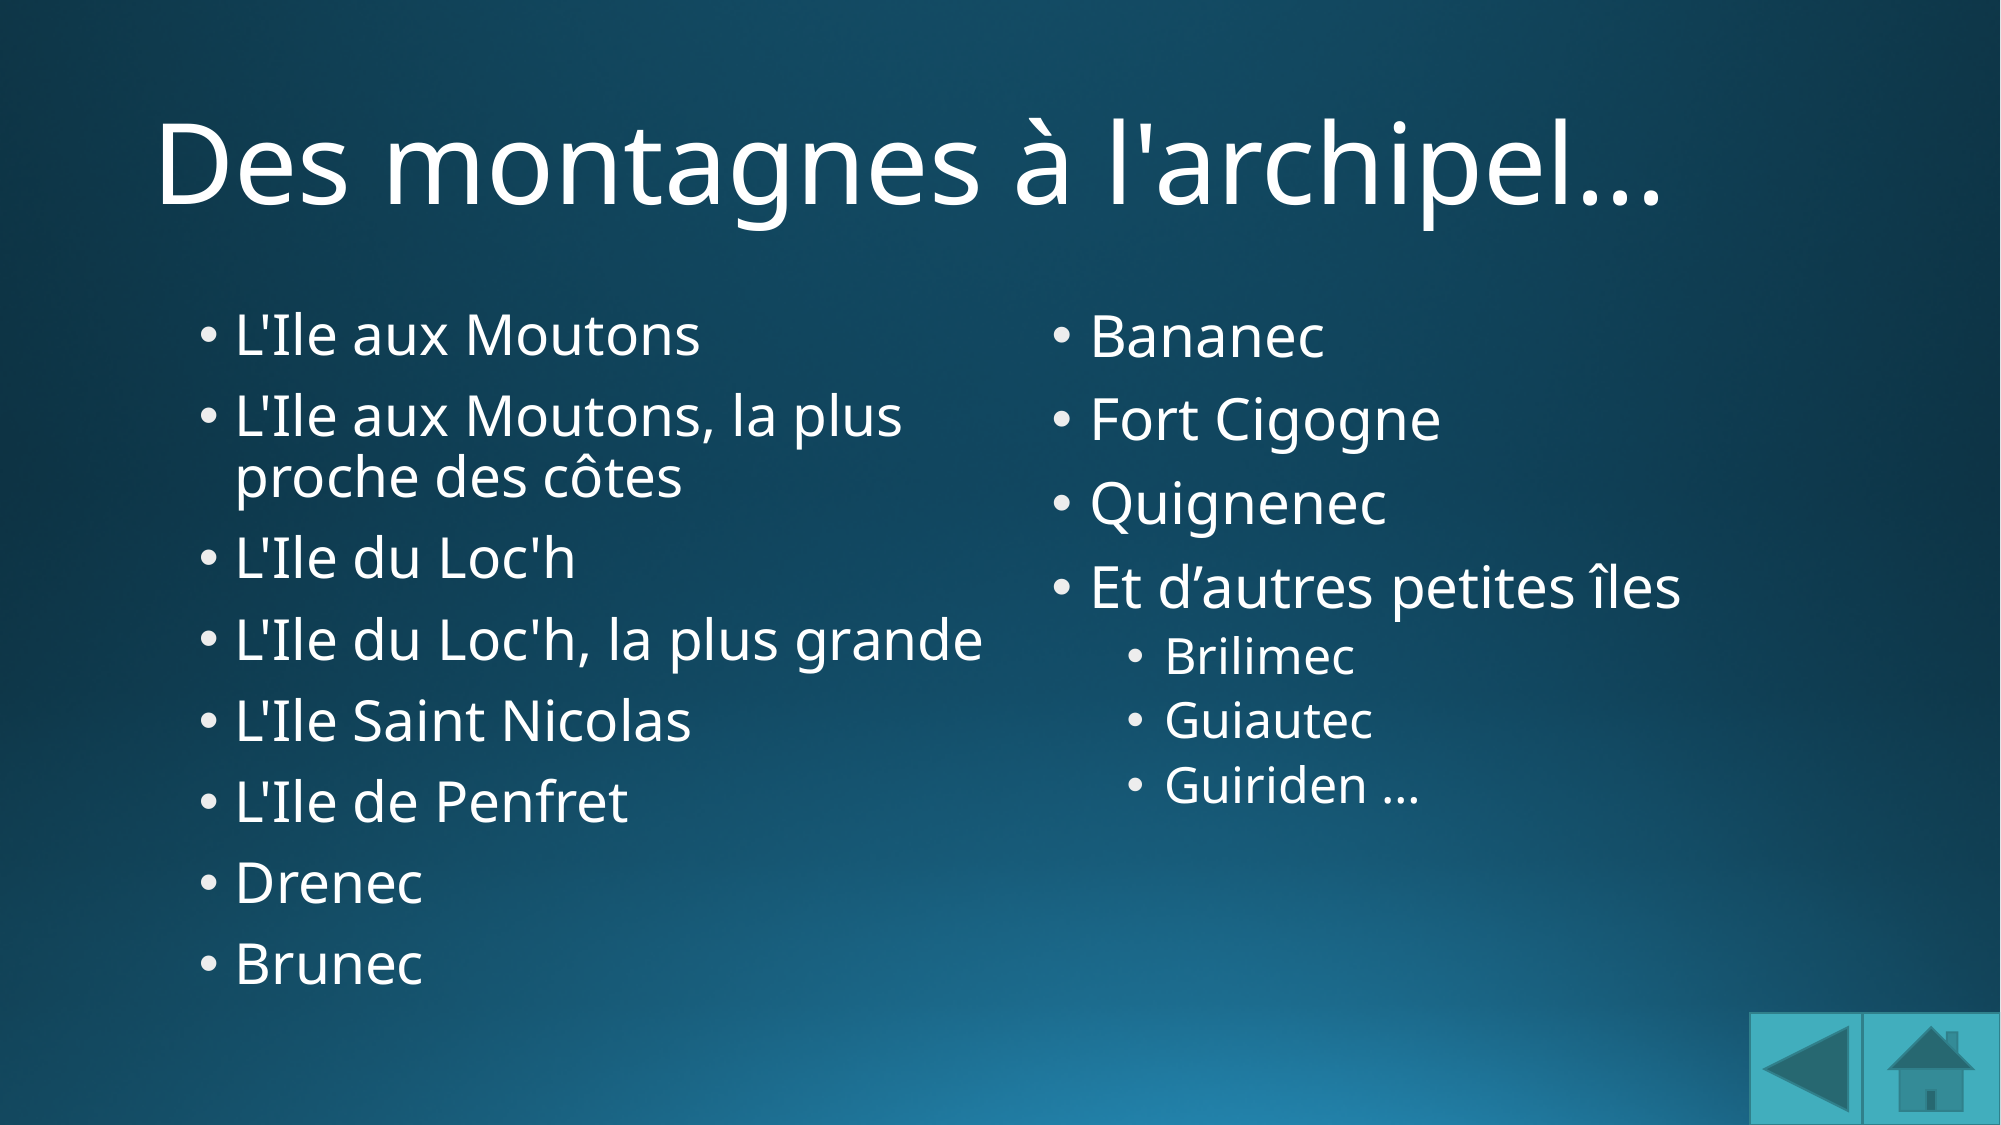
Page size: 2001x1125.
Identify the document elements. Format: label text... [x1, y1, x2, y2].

picture [0, 0, 2001, 1125]
title Des montagnes à l'archipel... [137, 59, 1863, 278]
list L'Ile aux Moutons L'Ile aux Moutons, la plus proche des côtes L'Ile du Loc'h L'Ile du Loc'h, la plus grande L'Ile Saint Nicolas L'Ile de Penfret Drenec Brunec [183, 299, 1009, 1014]
list Bananec Fort Cigogne Quignenec Et d’autres petites îles Brilimec Guiautec Guiriden … [1036, 299, 1863, 1014]
